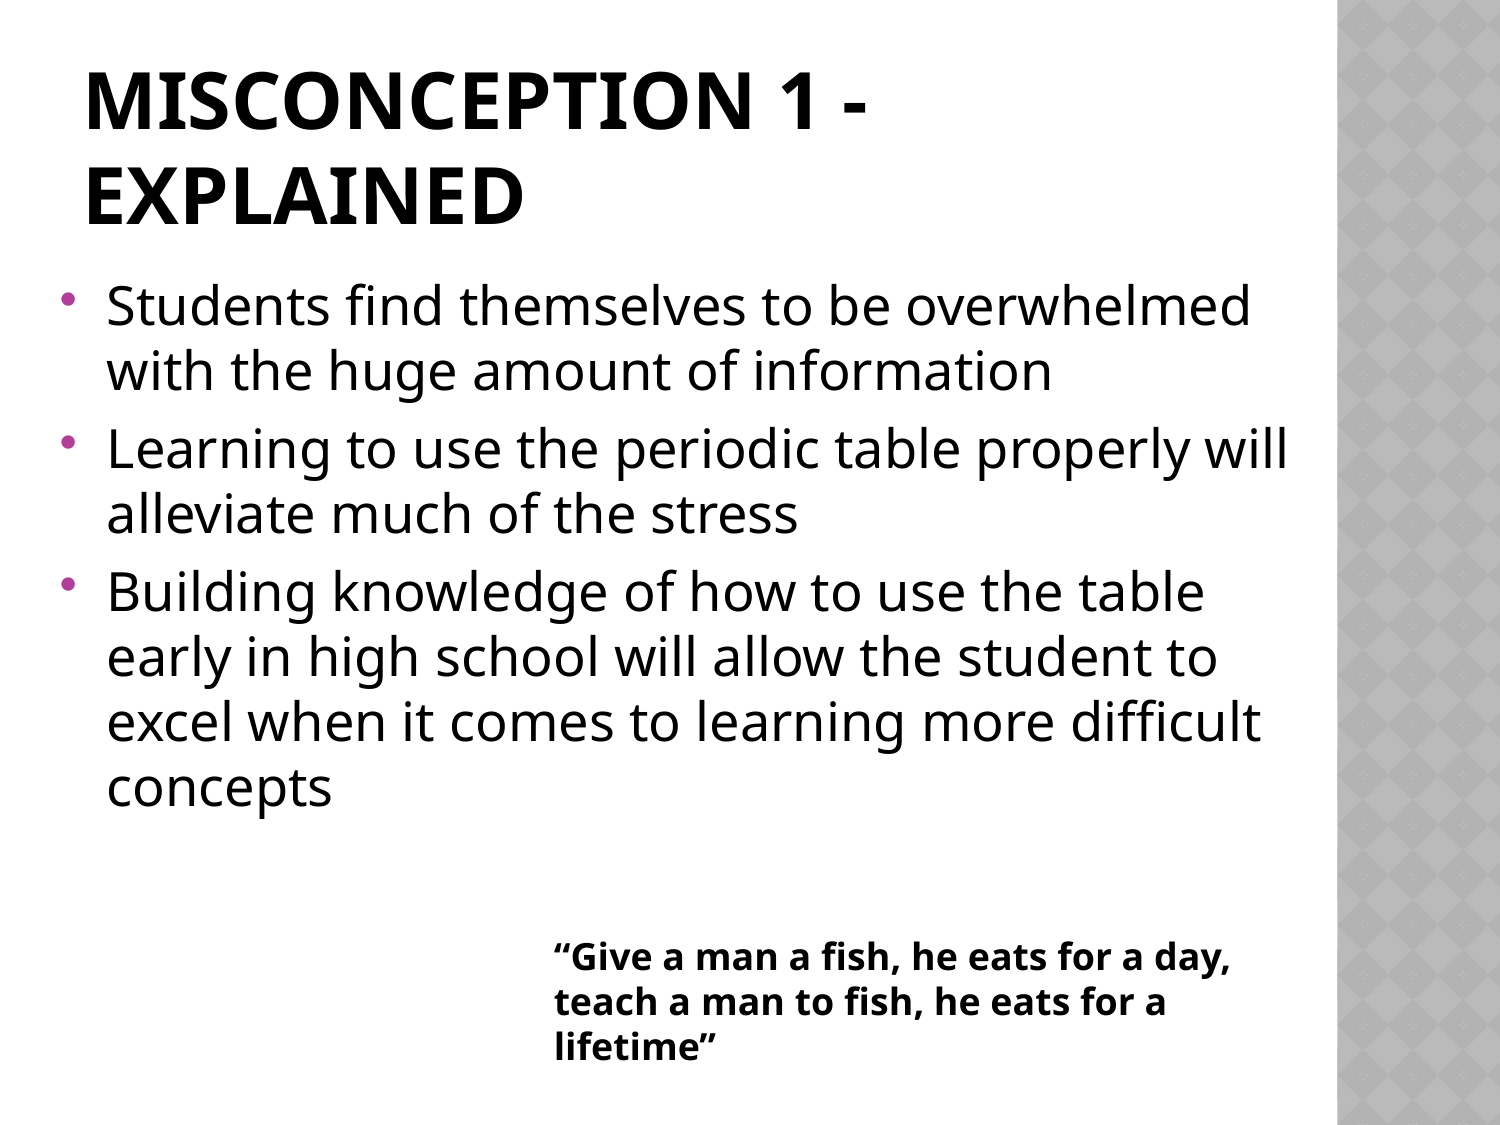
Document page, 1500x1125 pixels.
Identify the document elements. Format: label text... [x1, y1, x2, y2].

text_box “Give a man a fish, he eats for a day, teach a man to fish, he eats for a lifetime” [539, 925, 1325, 1121]
title Misconception 1 - Explained [75, 52, 1263, 240]
list Students find themselves to be overwhelmed with the huge amount of information Learning to use the periodic table properly will alleviate much of the stress Building knowledge of how to use the table early in high school will allow the student to excel when it comes to learning more difficult concepts [46, 264, 1336, 1059]
